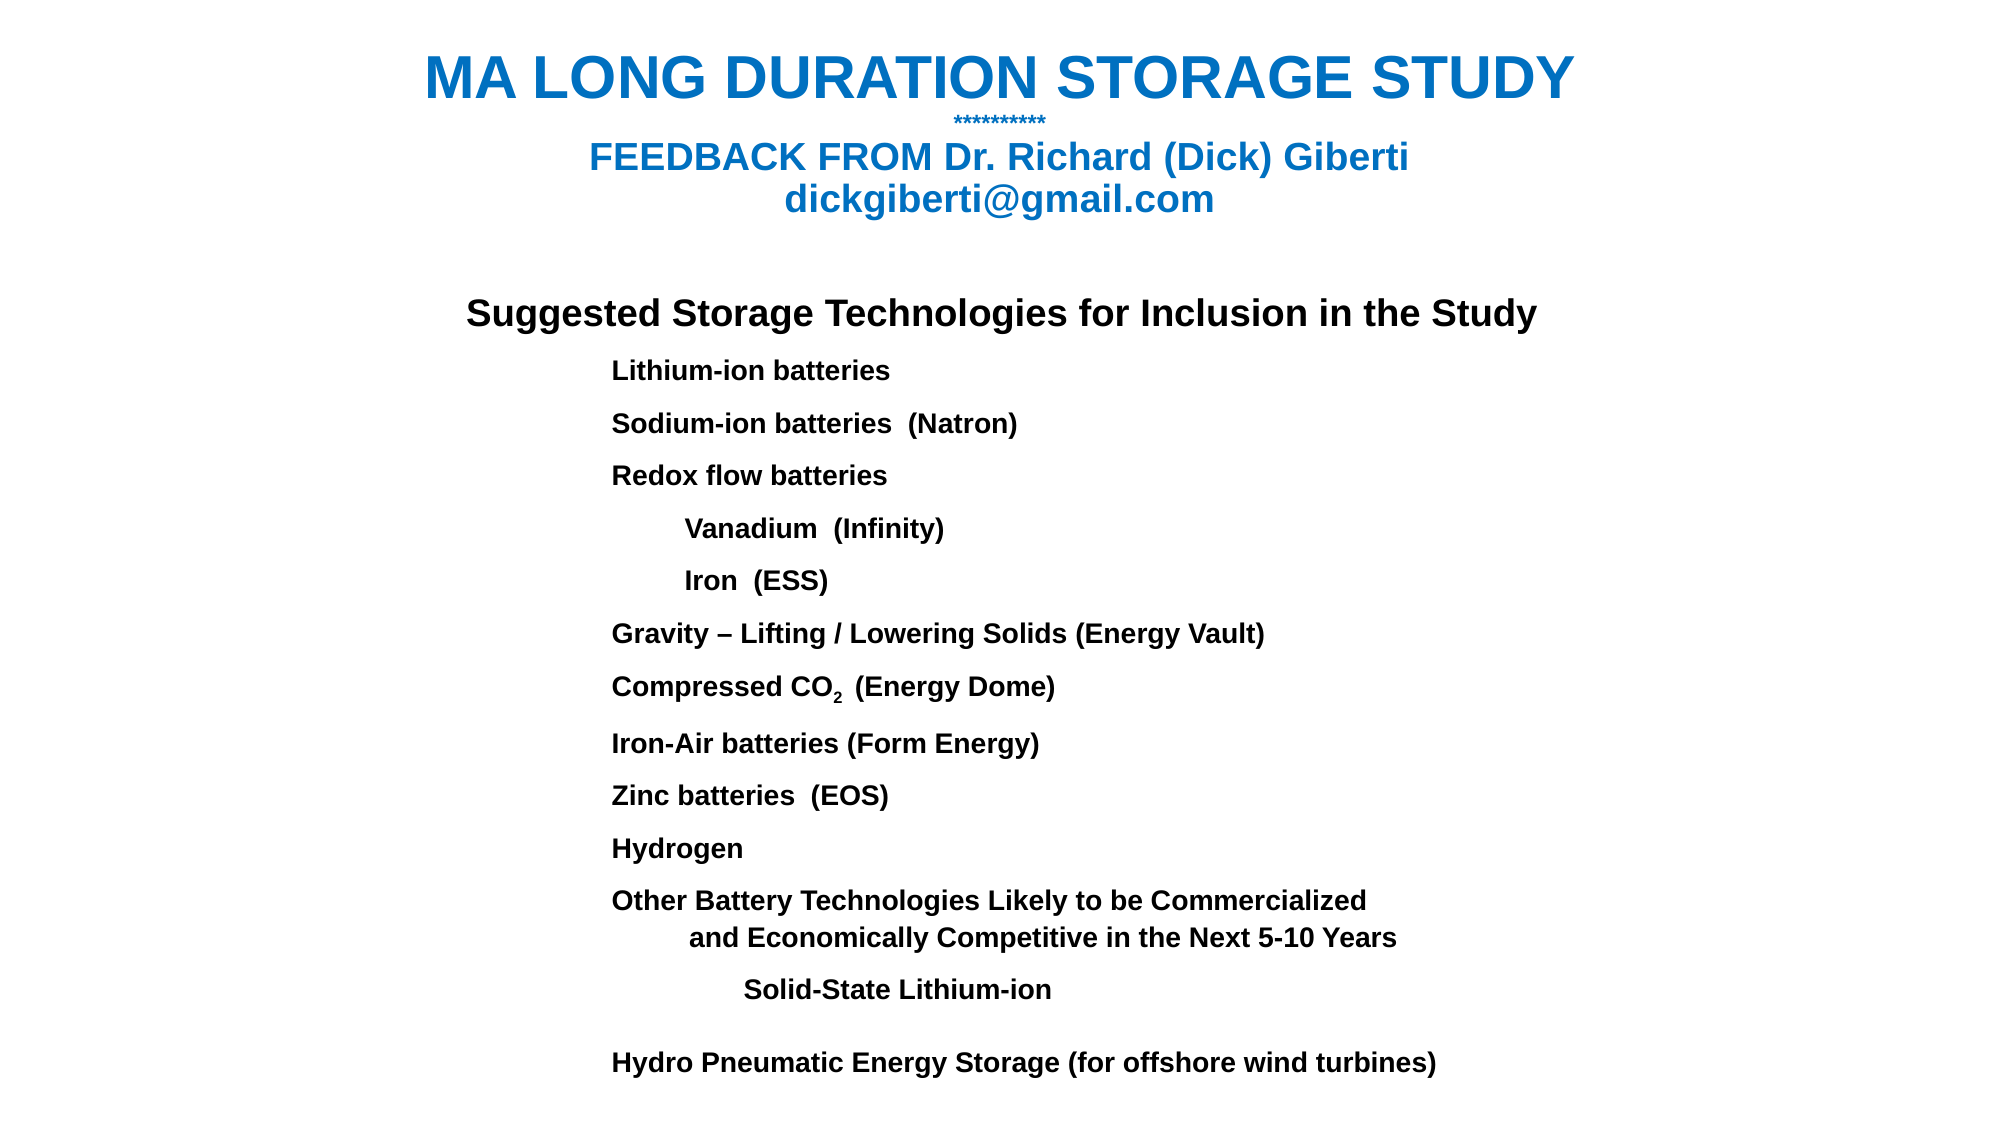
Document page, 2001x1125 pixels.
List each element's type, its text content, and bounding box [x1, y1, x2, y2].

title MA LONG DURATION STORAGE STUDY ********** FEEDBACK FROM Dr. Richard (Dick) Giberti dickgiberti@gmail.com [137, 37, 1863, 230]
list Suggested Storage Technologies for Inclusion in the Study Lithium-ion batteries Sodium-ion batteries (Natron) Redox flow batteries Vanadium (Infinity) Iron (ESS) Gravity – Lifting / Lowering Solids (Energy Vault) Compressed CO2 (Energy Dome) Iron-Air batteries (Form Energy) Zinc batteries (EOS) Hydrogen Other Battery Technologies Likely to be Commercialized and Economically Competitive in the Next 5-10 Years Solid-State Lithium-ion Hydro Pneumatic Energy Storage (for offshore wind turbines) [414, 277, 1666, 1087]
